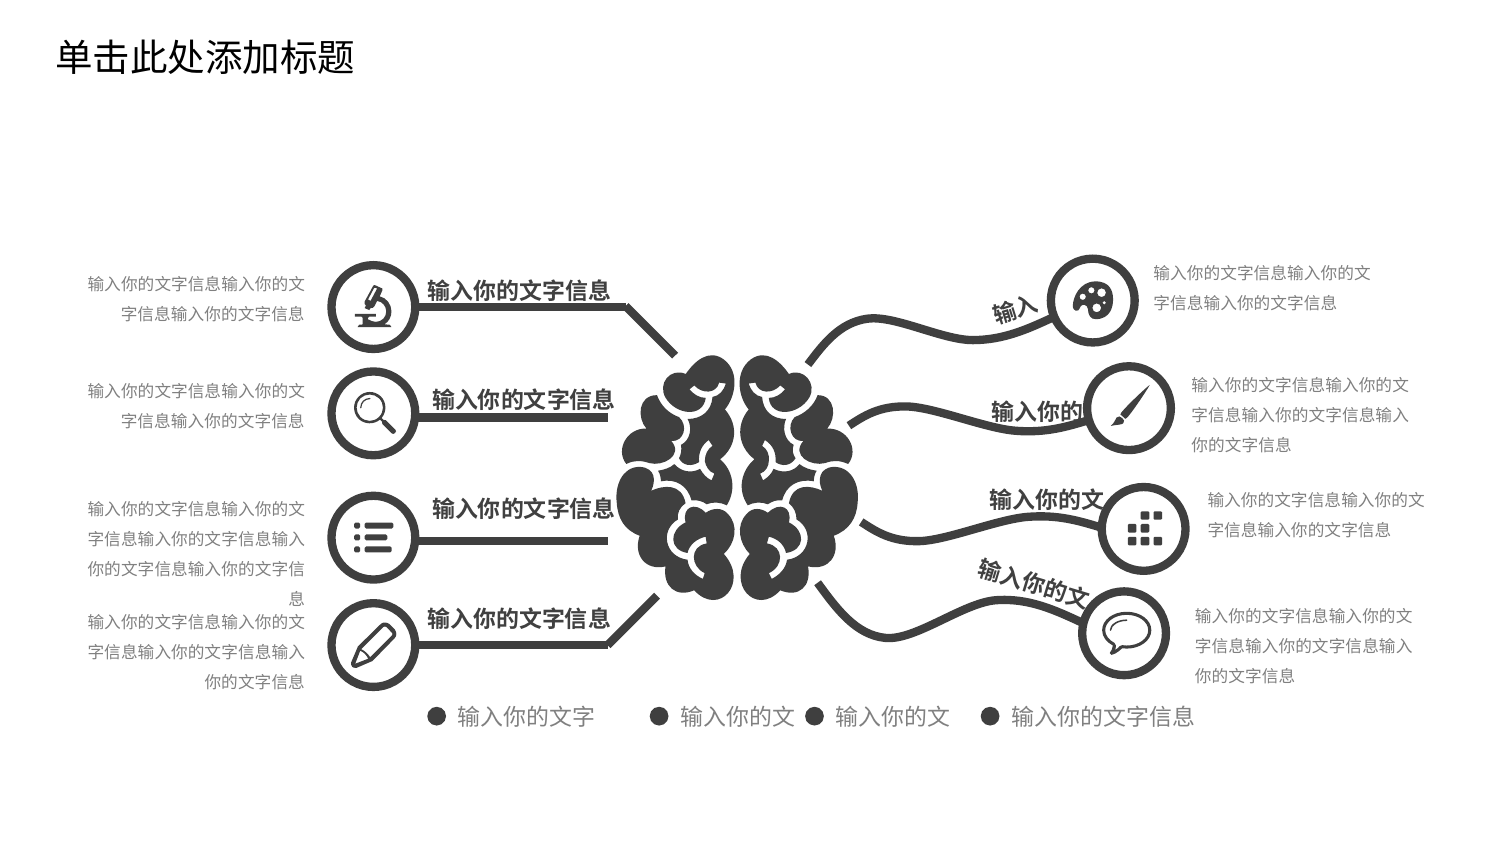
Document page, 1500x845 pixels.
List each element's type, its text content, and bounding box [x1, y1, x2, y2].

text_box [331, 495, 416, 580]
text_box [331, 371, 416, 456]
text_box 输入你的文字信息 [420, 489, 609, 528]
text_box [649, 706, 669, 726]
text_box 输入你的文字信息 [416, 270, 623, 305]
text_box 输入你的文字信息输入你的文字信息输入你的文字信息 [1196, 474, 1447, 546]
text_box 输入你的文字信息 [999, 697, 1207, 736]
text_box [1050, 258, 1135, 343]
text_box [822, 318, 1048, 355]
text_box [331, 265, 416, 349]
text_box 输入 [976, 280, 1054, 338]
text_box [1072, 281, 1114, 320]
text_box 输入你的文字信息输入你的文字信息输入你的文字信息 [66, 365, 317, 437]
text_box 输入你的文 [978, 480, 1116, 519]
text_box 输入你的文字信息输入你的文字信息输入你的文字信息输入你的文字信息 [66, 596, 317, 698]
text_box 输入你的文 [668, 697, 807, 736]
text_box [331, 603, 415, 687]
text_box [724, 347, 860, 618]
text_box 输入你的文字信息 [420, 379, 609, 417]
text_box [805, 706, 824, 726]
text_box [417, 595, 658, 646]
text_box 输入你的文字信息输入你的文字信息输入你的文字信息输入你的文字信息 [1180, 359, 1431, 461]
text_box [354, 285, 392, 328]
text_box 输入你的文字信息输入你的文字信息输入你的文字信息输入你的文字信息 [1183, 590, 1434, 692]
text_box [427, 706, 447, 726]
text_box 输入你的文 [963, 545, 1107, 623]
text_box 输入你的 [980, 391, 1096, 431]
text_box [1090, 366, 1171, 451]
text_box [1101, 487, 1186, 571]
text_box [352, 390, 397, 435]
text_box 输入你的文字信息输入你的文字信息输入你的文字信息 [1142, 247, 1392, 319]
text_box 输入你的文字信息输入你的文字信息输入你的文字信息输入你的文字信息输入你的文字信息 [66, 482, 317, 596]
text_box [1082, 591, 1166, 676]
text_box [353, 522, 394, 553]
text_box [614, 347, 723, 618]
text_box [1116, 380, 1144, 431]
text_box [863, 519, 1100, 542]
text_box 输入你的文字 [446, 697, 608, 736]
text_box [1127, 511, 1163, 546]
text_box [980, 706, 1000, 726]
text_box [863, 406, 980, 426]
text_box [417, 305, 676, 356]
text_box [1101, 611, 1152, 656]
text_box 输入你的文 [824, 697, 962, 736]
text_box [351, 622, 397, 668]
text_box 输入你的文字信息输入你的文字信息输入你的文字信息 [66, 257, 317, 329]
text_box [854, 589, 1082, 639]
